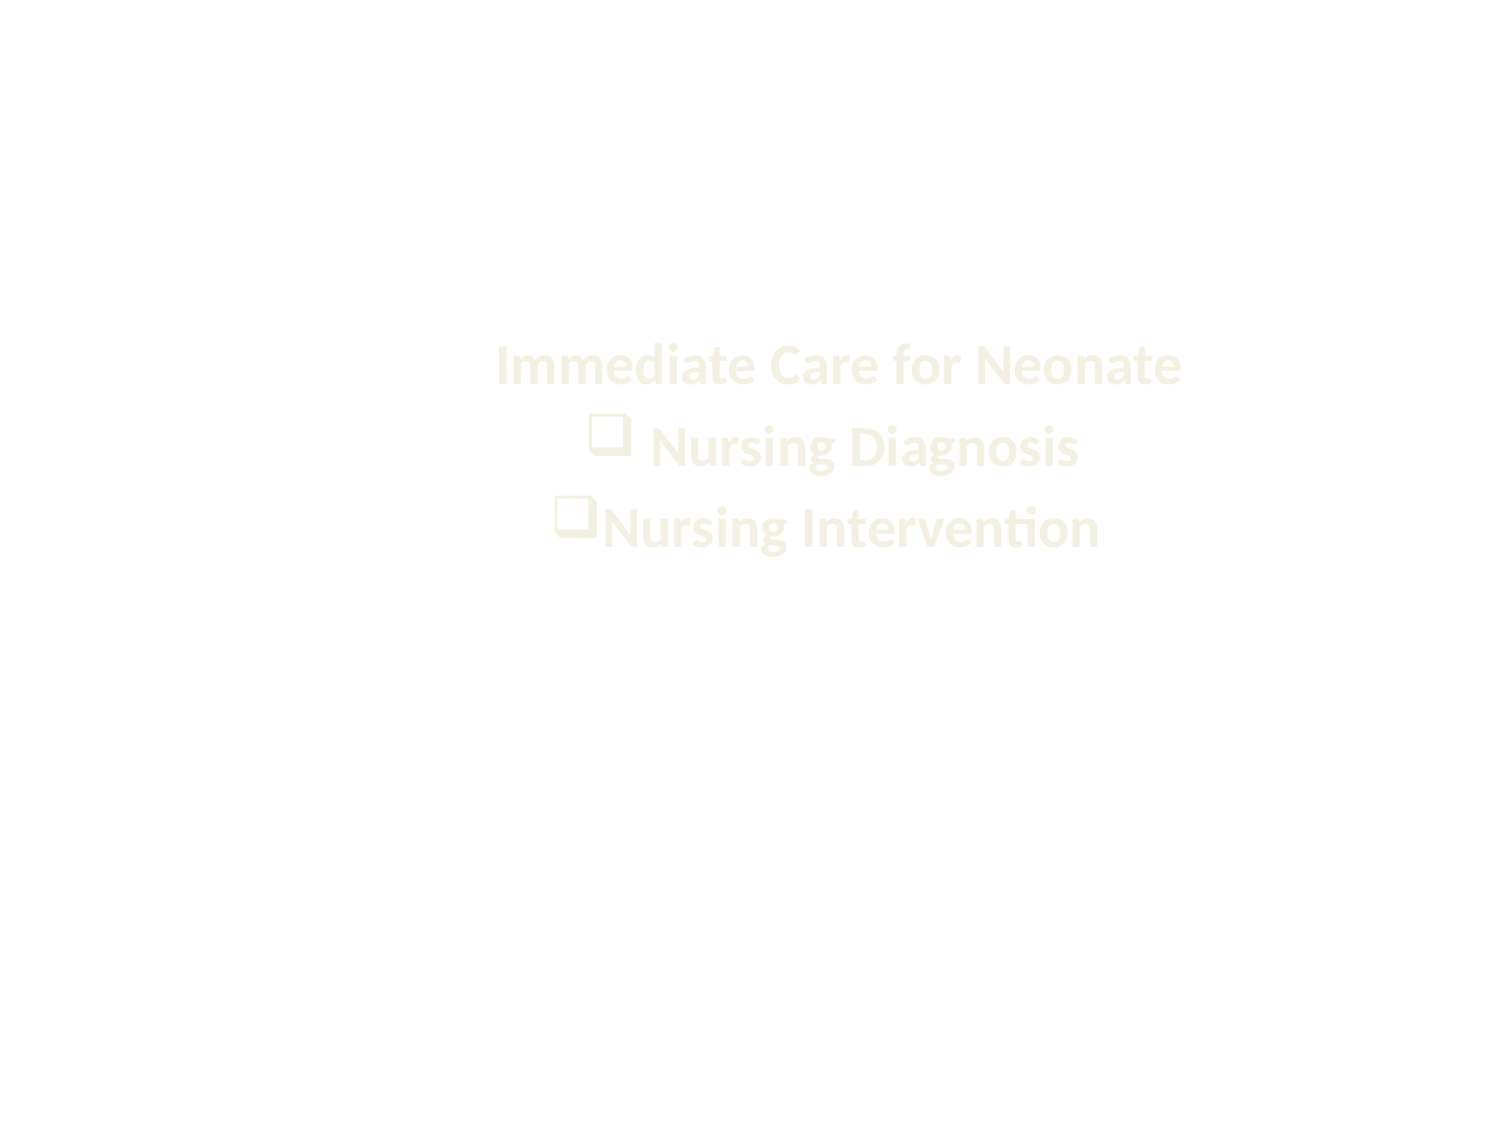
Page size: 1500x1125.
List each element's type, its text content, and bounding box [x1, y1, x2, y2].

subtitle Immediate Care for Neonate Nursing Diagnosis Nursing Intervention [362, 237, 1315, 750]
